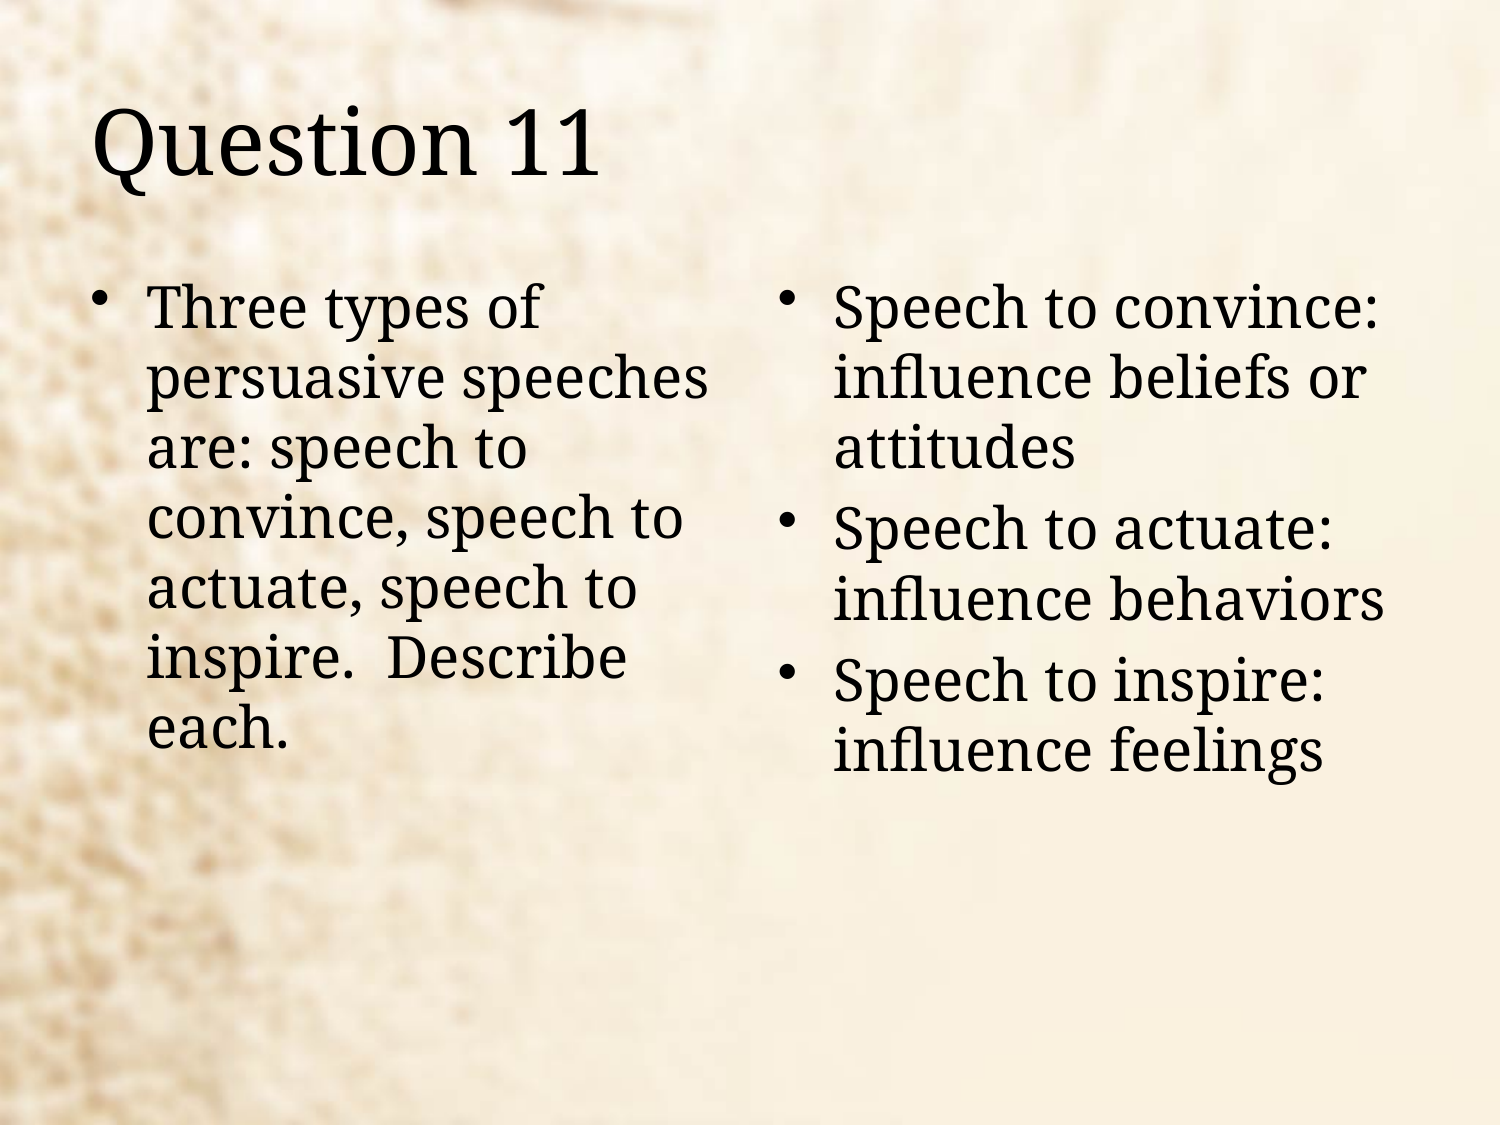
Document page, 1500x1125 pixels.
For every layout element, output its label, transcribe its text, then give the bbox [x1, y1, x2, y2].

picture [0, 0, 1500, 1125]
title Question 11 [74, 44, 1426, 233]
list Speech to convince: influence beliefs or attitudes Speech to actuate: influence behaviors Speech to inspire: influence feelings [762, 262, 1426, 1006]
list Three types of persuasive speeches are: speech to convince, speech to actuate, speech to inspire. Describe each. [74, 262, 738, 1006]
